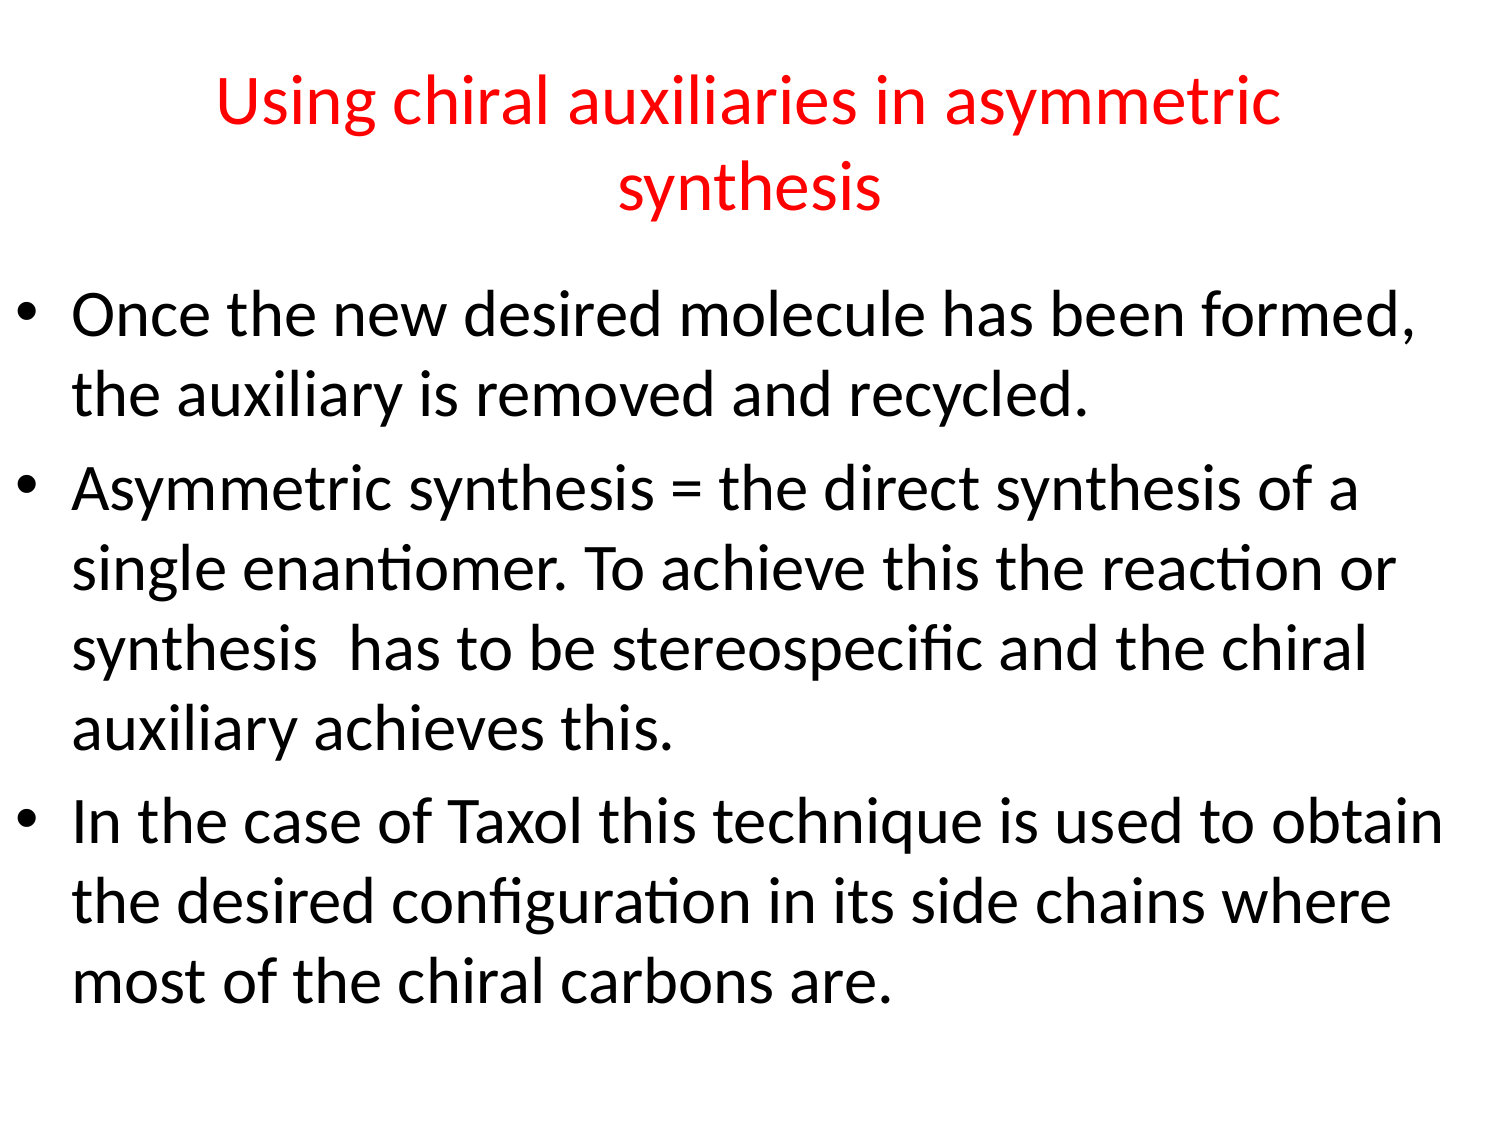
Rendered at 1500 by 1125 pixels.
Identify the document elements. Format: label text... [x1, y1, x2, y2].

title Using chiral auxiliaries in asymmetric synthesis [75, 45, 1425, 233]
list Once the new desired molecule has been formed, the auxiliary is removed and recycled. Asymmetric synthesis = the direct synthesis of a single enantiomer. To achieve this the reaction or synthesis has to be stereospecific and the chiral auxiliary achieves this. In the case of Taxol this technique is used to obtain the desired configuration in its side chains where most of the chiral carbons are. [0, 262, 1500, 1125]
